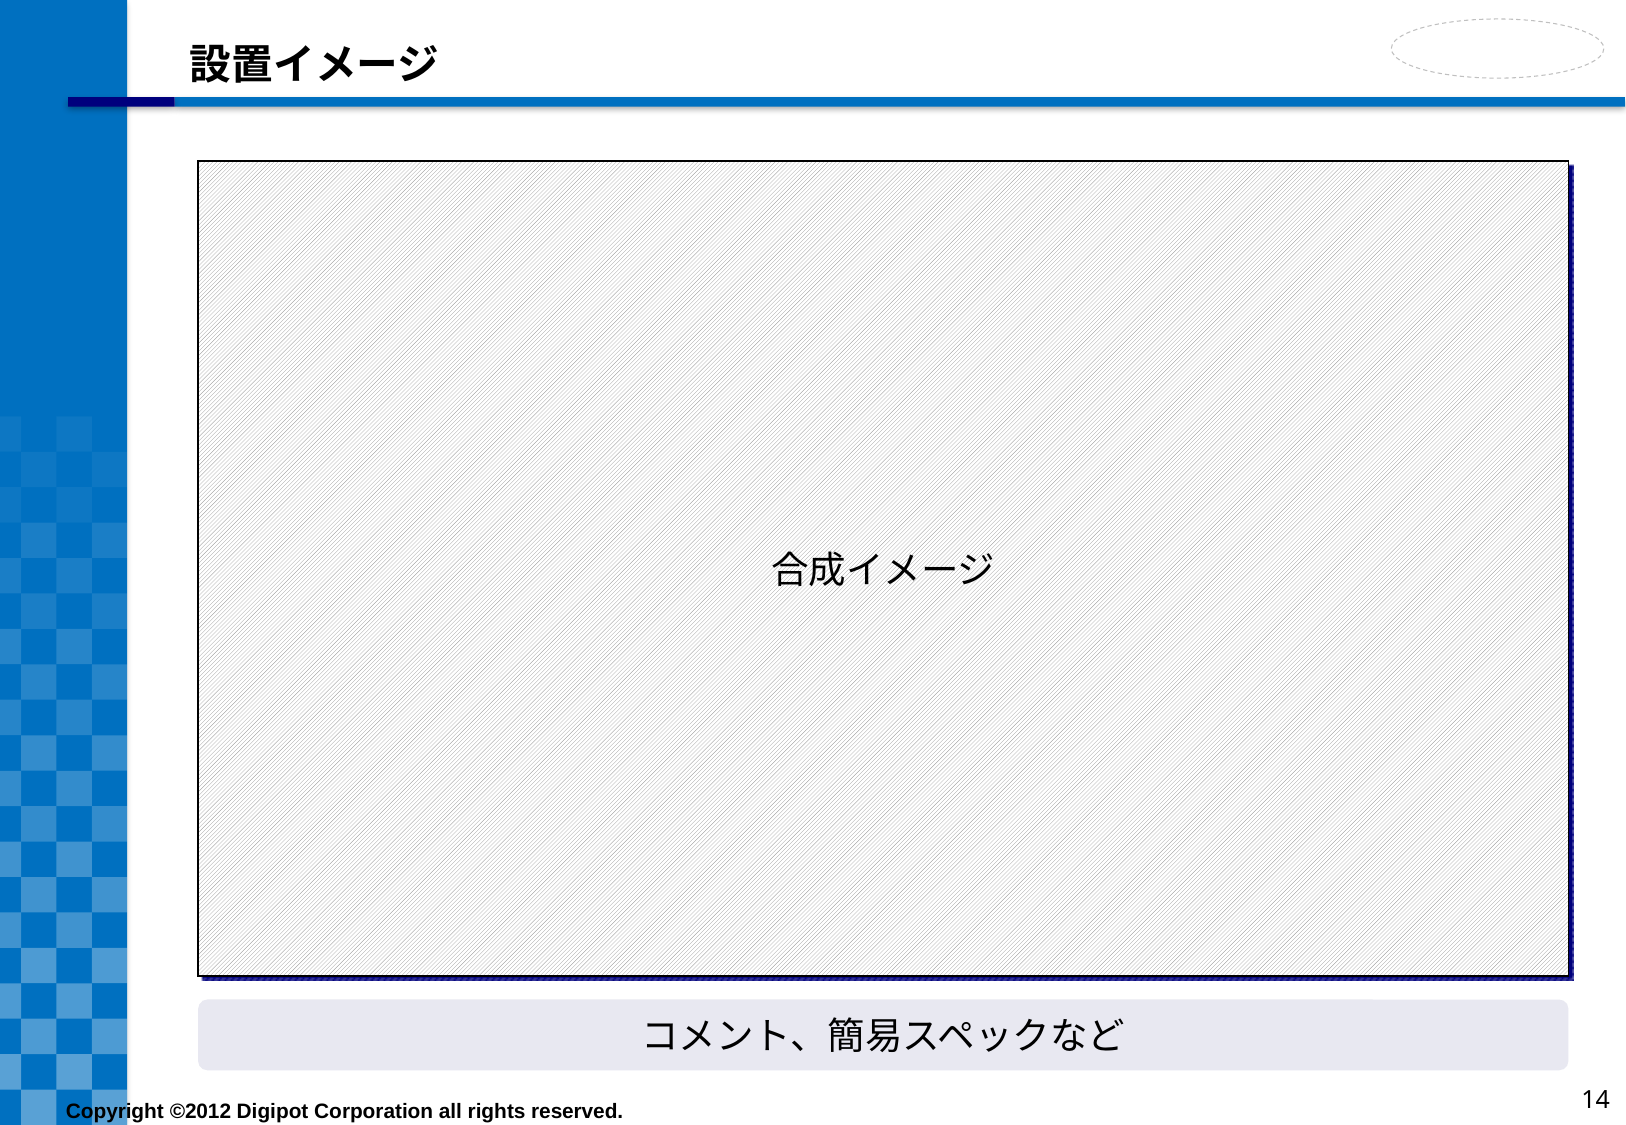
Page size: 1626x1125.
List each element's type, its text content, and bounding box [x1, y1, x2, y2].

text_box コメント、簡易スペックなど [198, 999, 1569, 1071]
slide_number 14 [1521, 1050, 1625, 1125]
text_box 合成イメージ [198, 160, 1569, 976]
title 設置イメージ [174, 11, 1368, 114]
